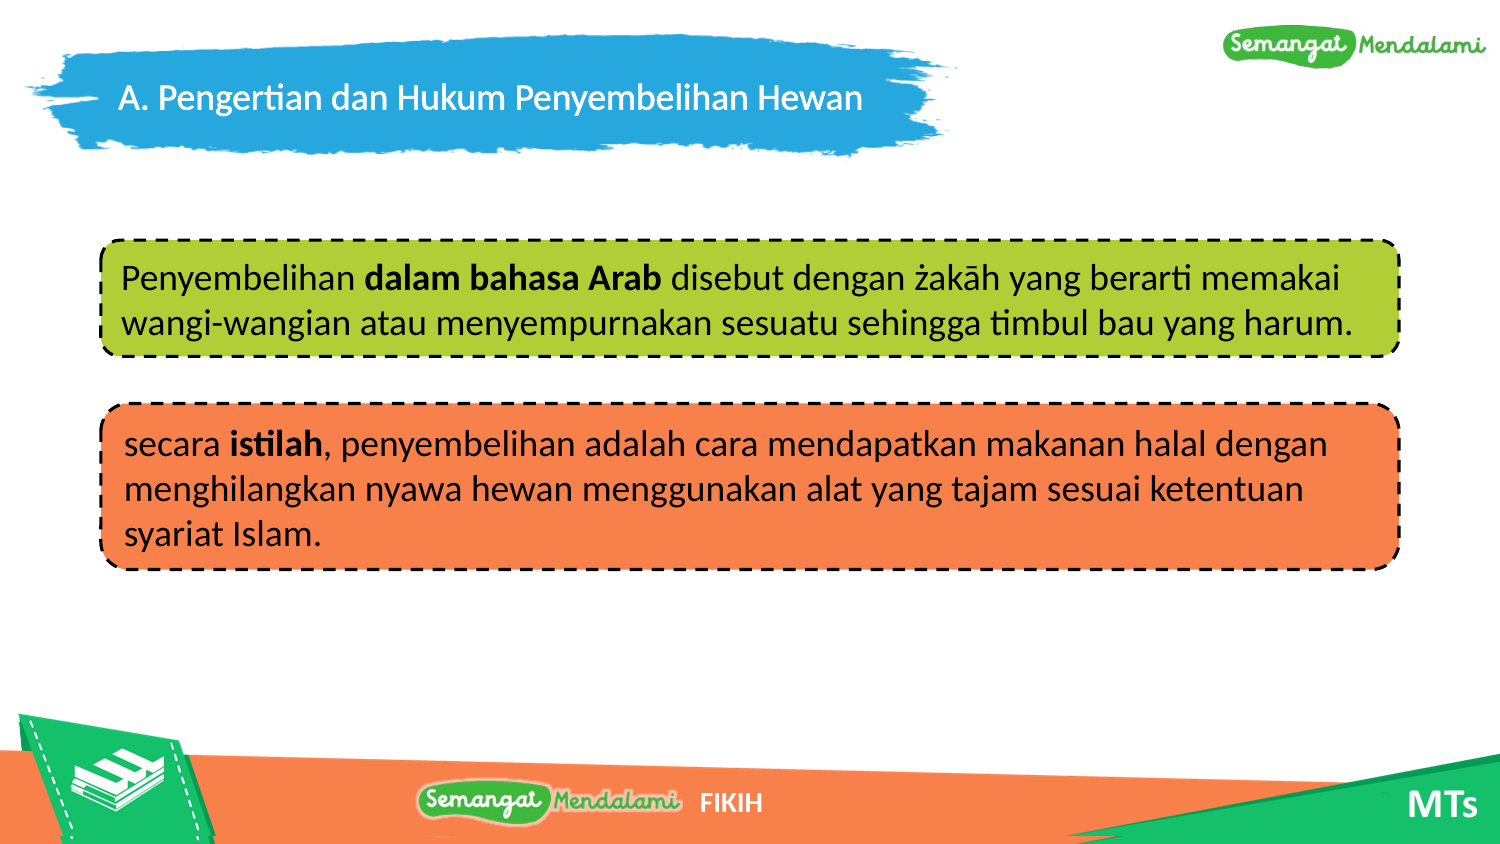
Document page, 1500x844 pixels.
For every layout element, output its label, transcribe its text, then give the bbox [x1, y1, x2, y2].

picture [1217, 15, 1490, 75]
picture [24, 34, 958, 163]
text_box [0, 696, 1500, 844]
text_box Penyembelihan dalam bahasa Arab disebut dengan żakāh yang berarti memakai wangi-wangian atau menyempurnakan sesuatu sehingga timbul bau yang harum. [100, 240, 1400, 357]
text_box secara istilah, penyembelihan adalah cara mendapatkan makanan halal dengan menghilangkan nyawa hewan menggunakan alat yang tajam sesuai ketentuan syariat Islam. [100, 403, 1400, 570]
